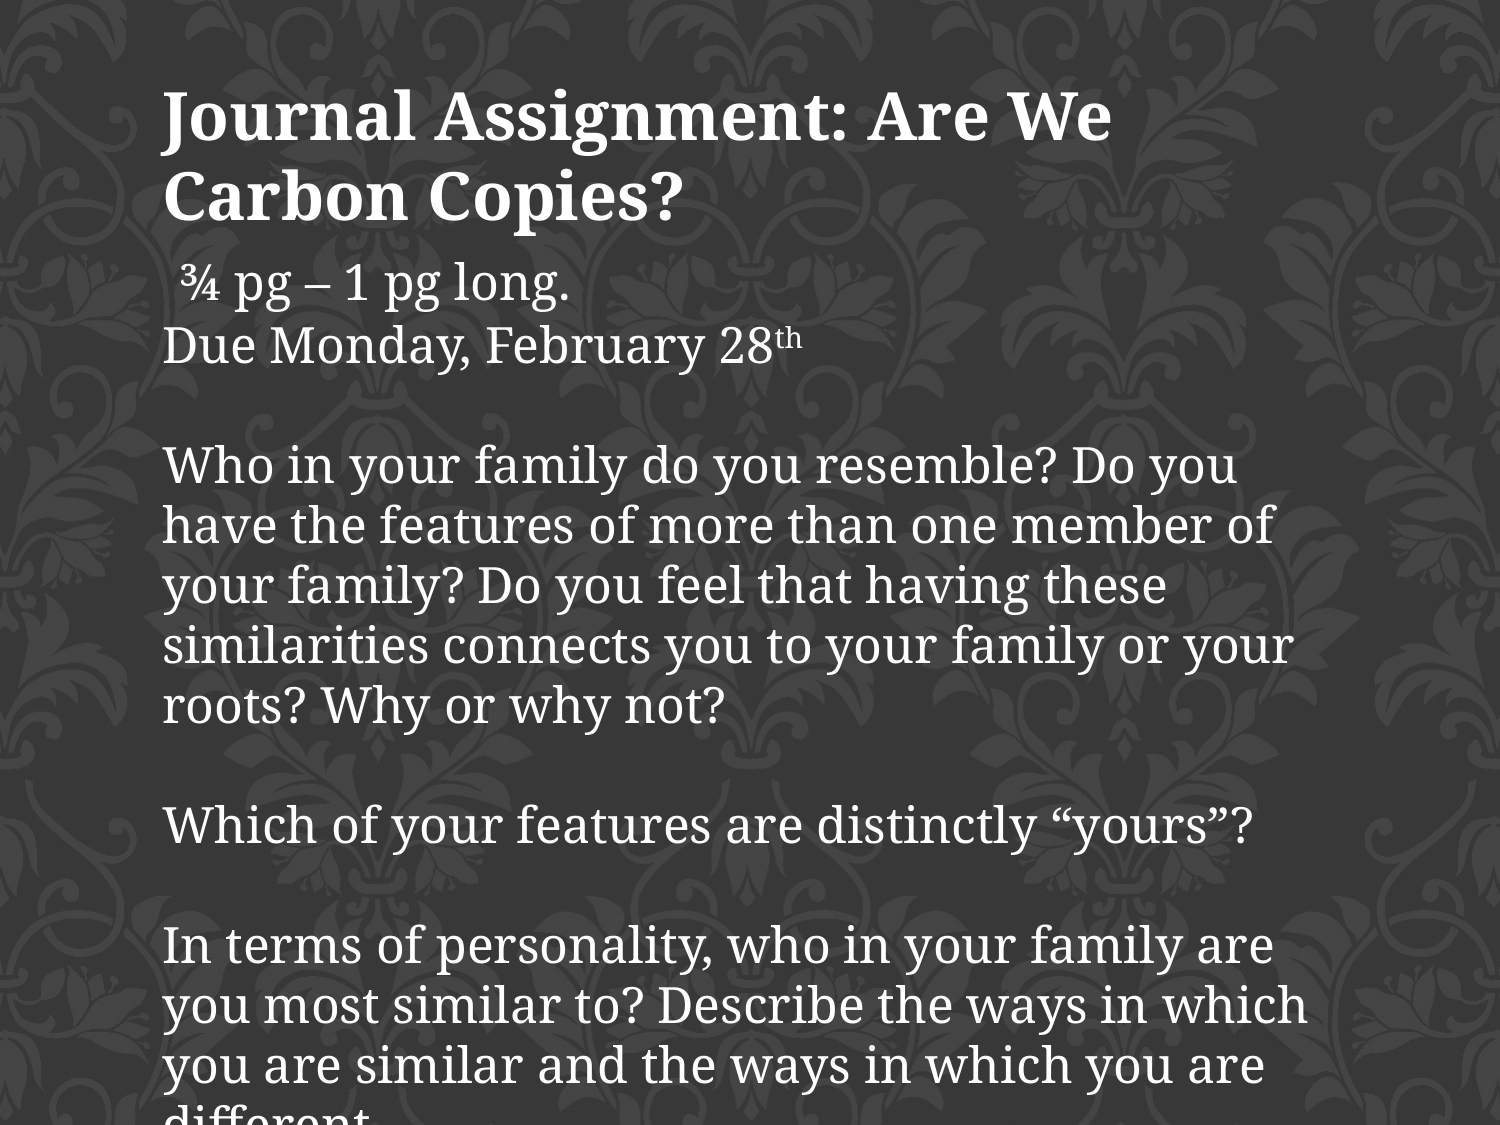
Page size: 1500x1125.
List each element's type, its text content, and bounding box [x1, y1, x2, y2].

text_box Journal Assignment: Are We Carbon Copies? ¾ pg – 1 pg long. Due Monday, February 28th Who in your family do you resemble? Do you have the features of more than one member of your family? Do you feel that having these similarities connects you to your family or your roots? Why or why not? Which of your features are distinctly “yours”? In terms of personality, who in your family are you most similar to? Describe the ways in which you are similar and the ways in which you are different. [147, 66, 1329, 1125]
